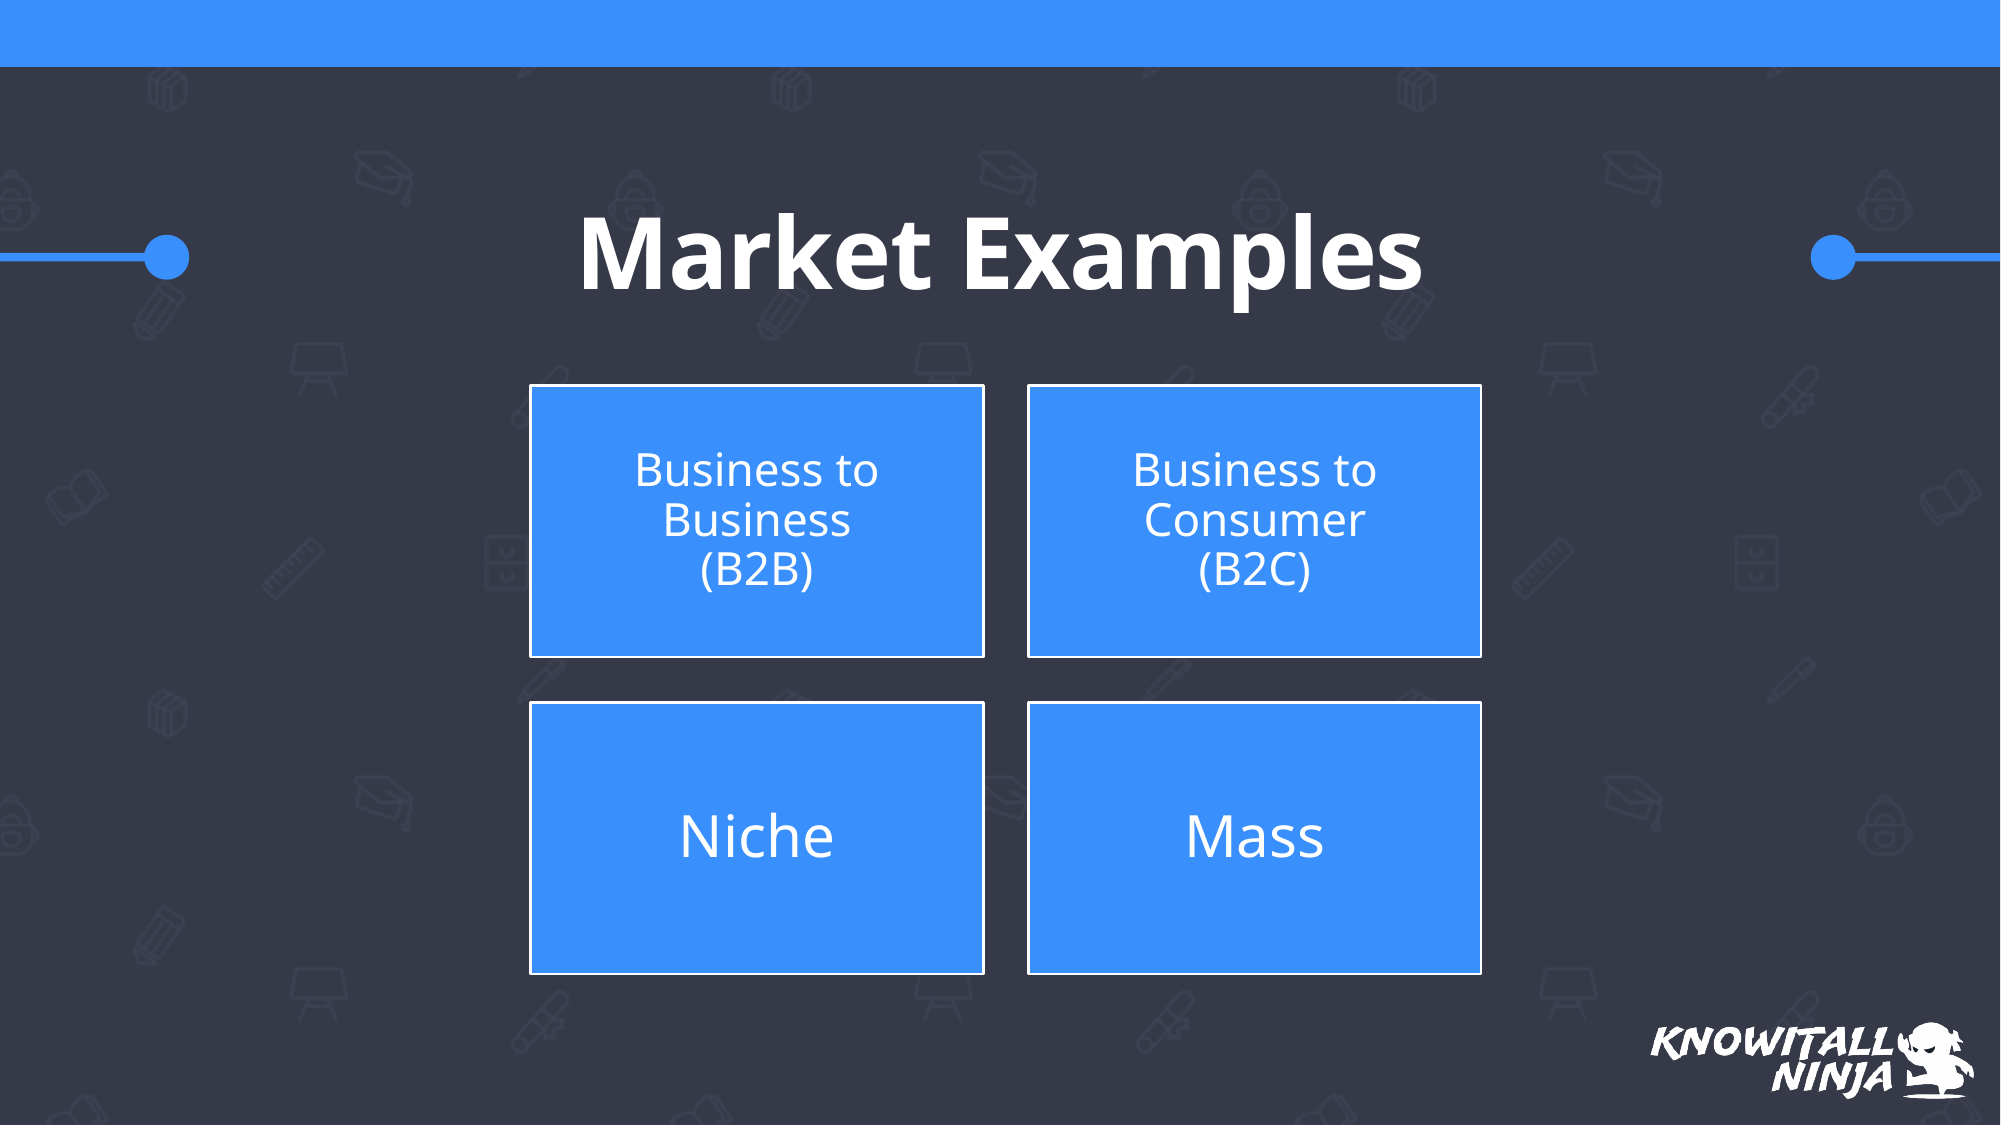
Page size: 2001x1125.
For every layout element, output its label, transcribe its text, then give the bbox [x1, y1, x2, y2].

picture [0, 0, 2001, 1125]
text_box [349, 384, 1662, 975]
title Market Examples [180, 140, 1821, 379]
